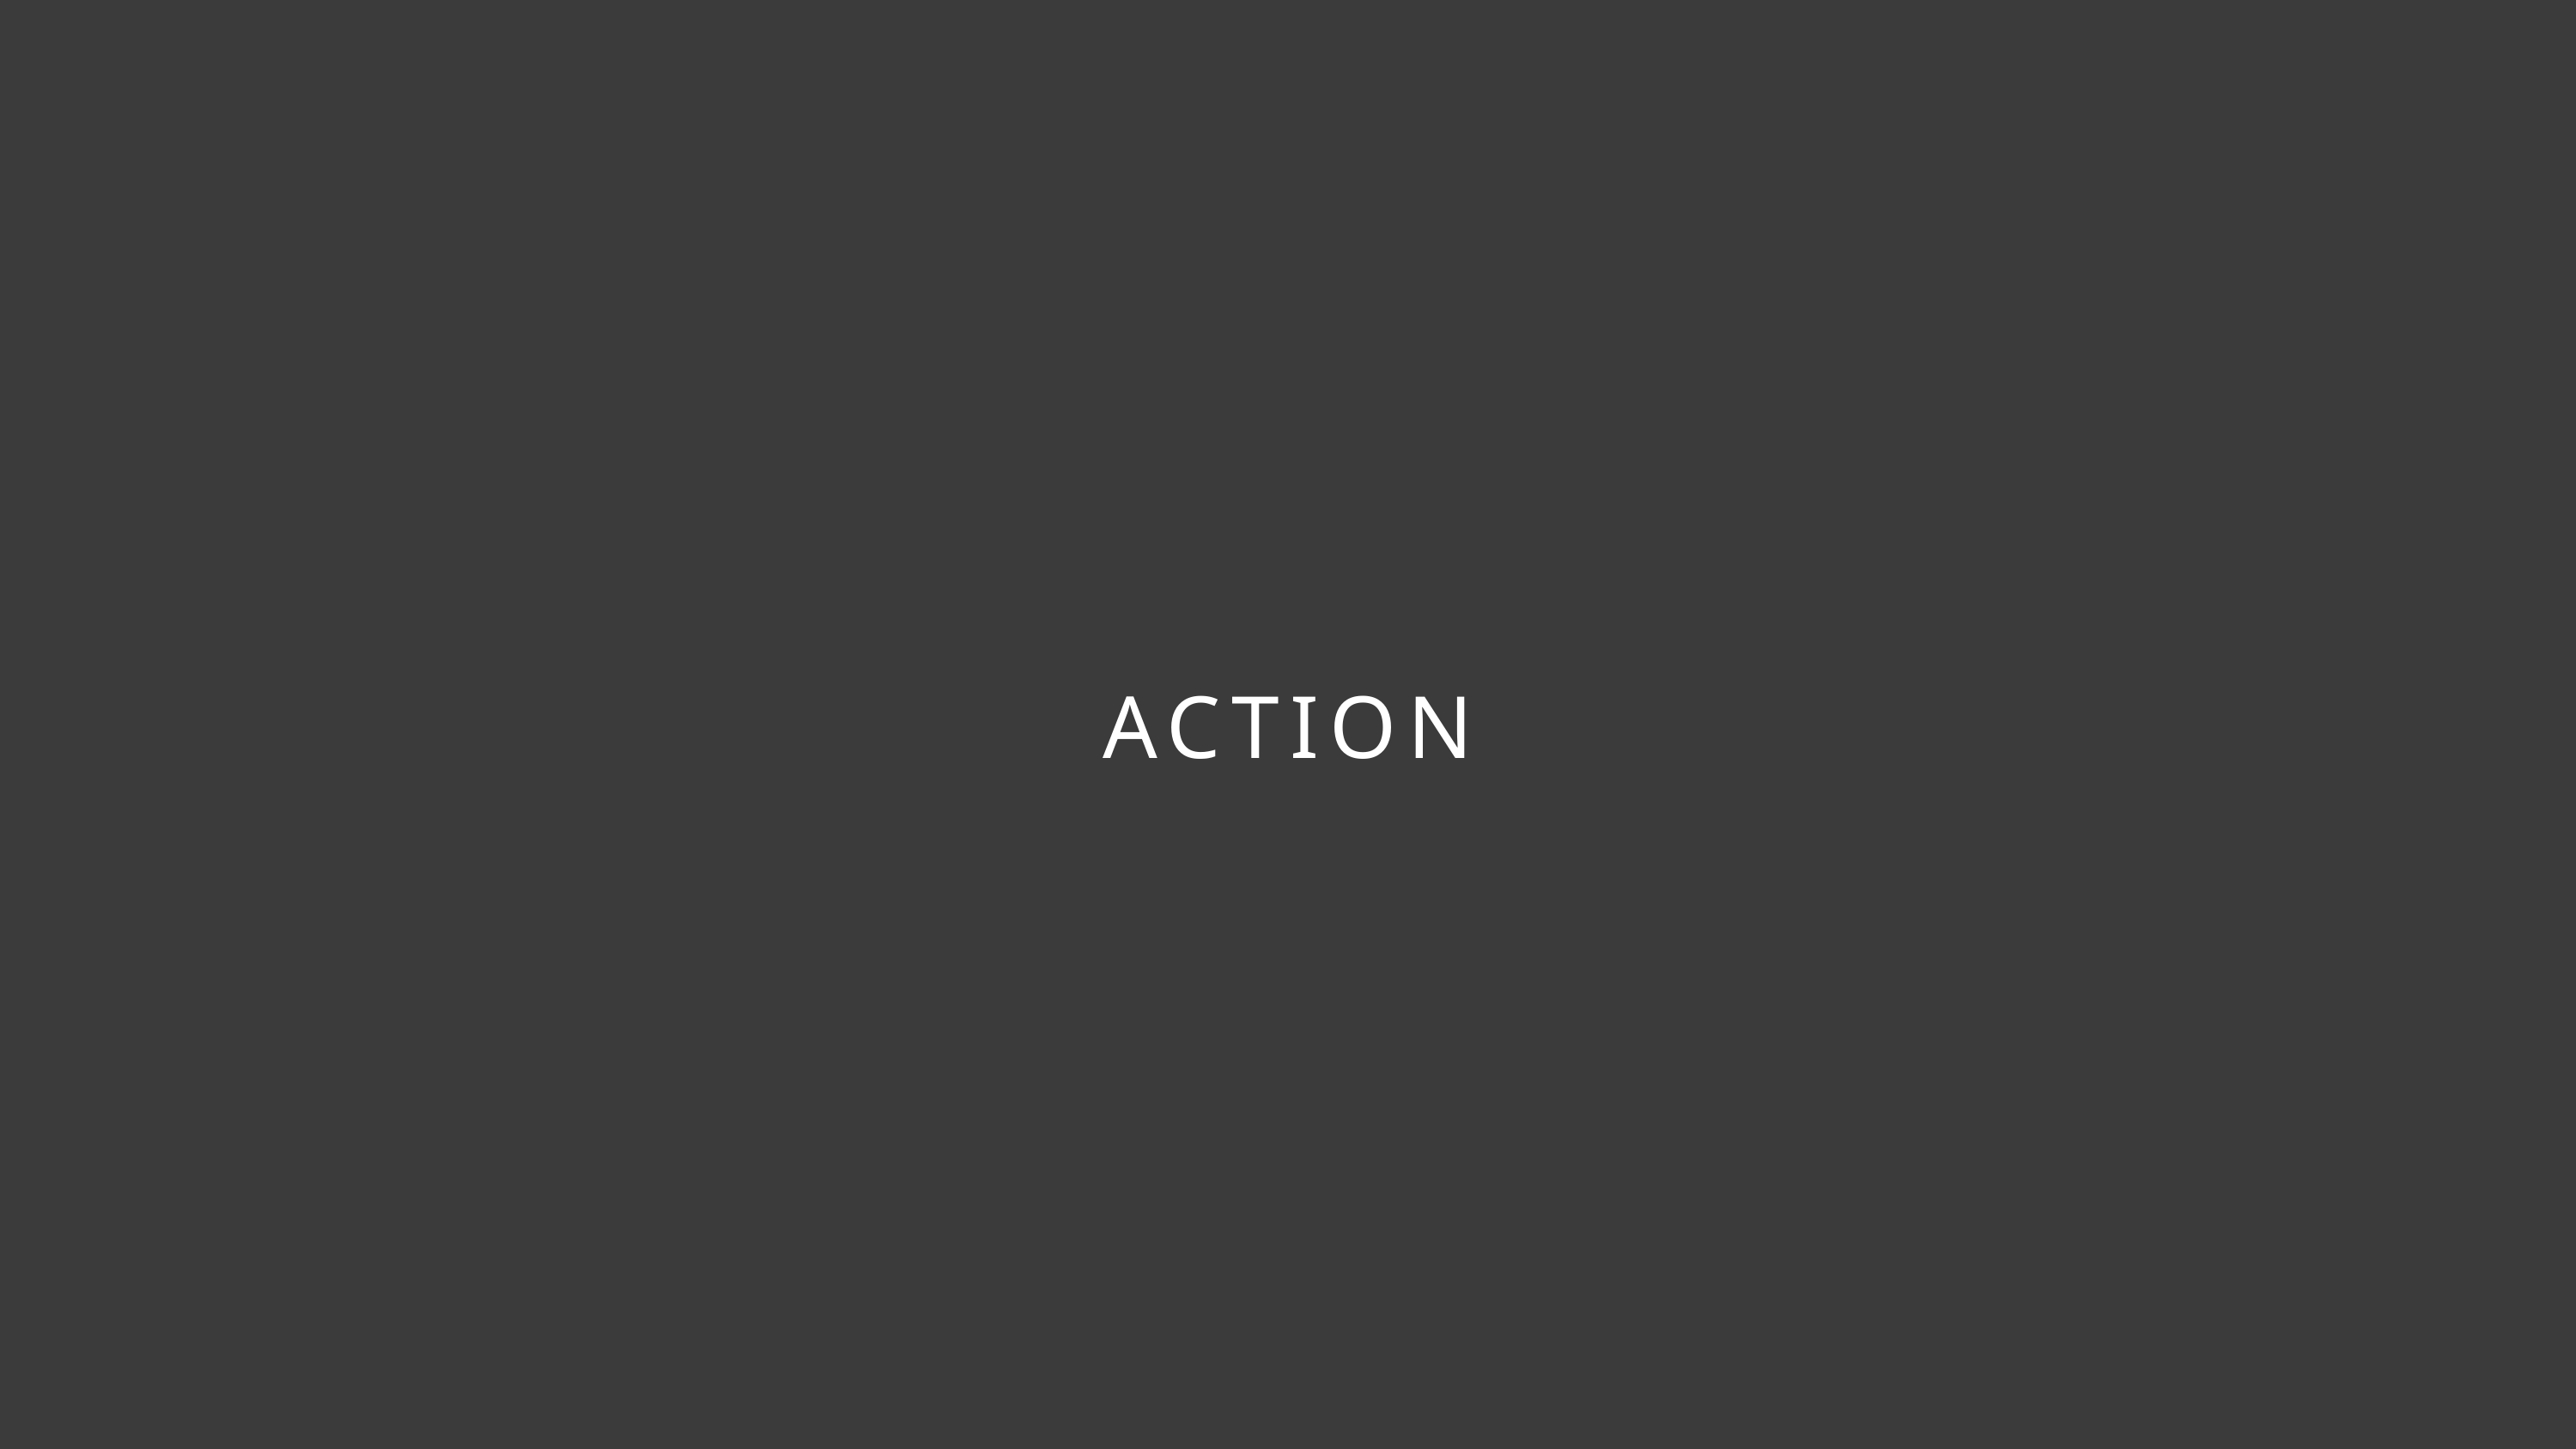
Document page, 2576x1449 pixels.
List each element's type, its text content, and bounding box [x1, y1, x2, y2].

title ACTION [129, 652, 2447, 796]
